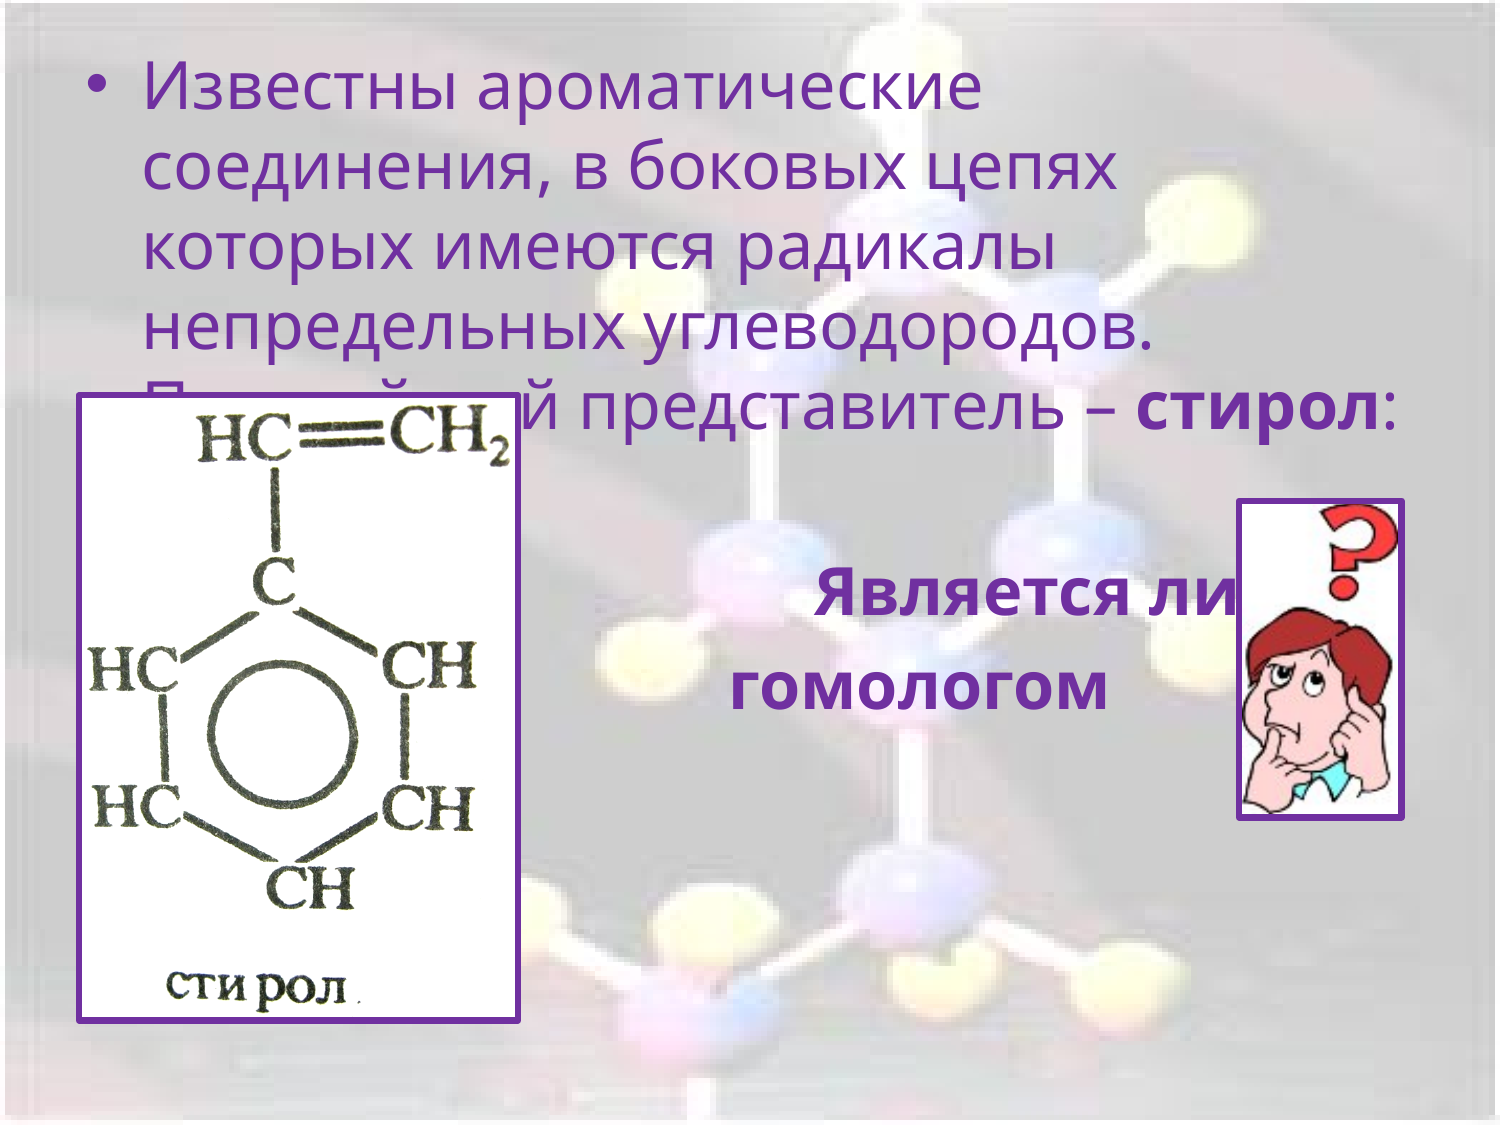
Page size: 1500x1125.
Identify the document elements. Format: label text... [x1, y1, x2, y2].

picture [0, 0, 1500, 1125]
list Известны ароматические соединения, в боковых цепях которых имеются радикалы непредельных углеводородов. Простейший представитель – стирол: Является ли он гомологом бензола? [70, 35, 1421, 692]
